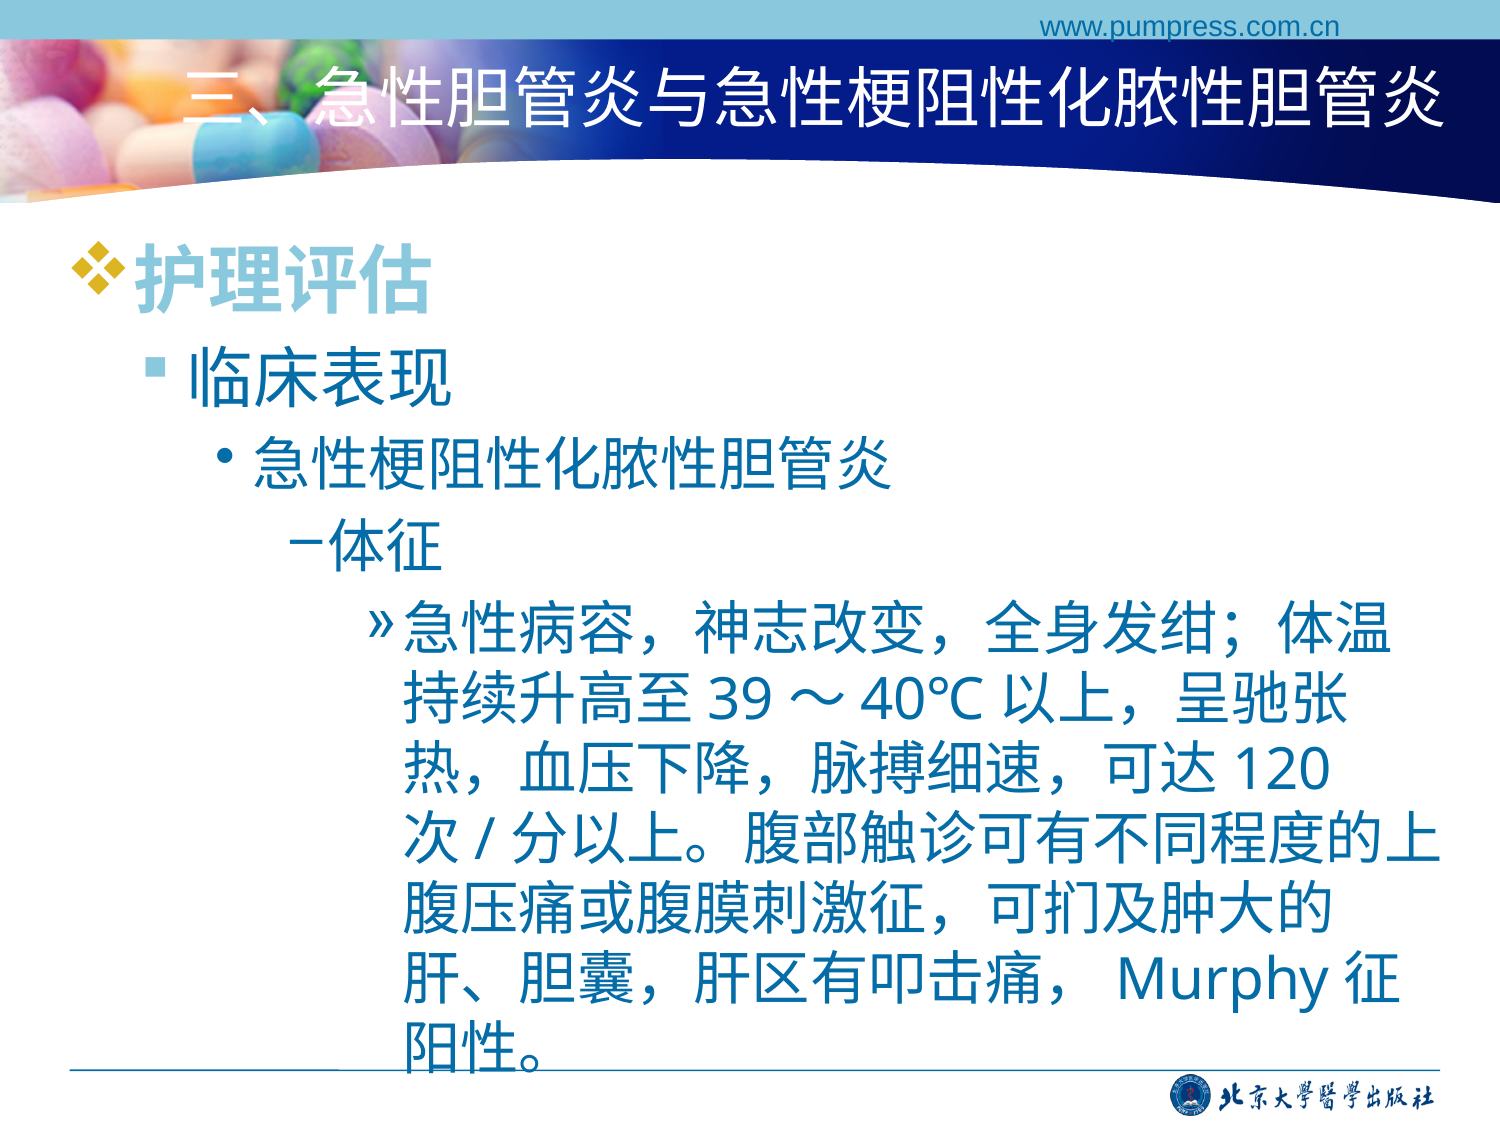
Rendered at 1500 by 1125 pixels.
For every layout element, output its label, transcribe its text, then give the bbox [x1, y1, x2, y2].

title 三、急性胆管炎与急性梗阻性化脓性胆管炎 [137, 49, 1463, 143]
list 护理评估 临床表现 急性梗阻性化脓性胆管炎 体征 急性病容，神志改变，全身发绀；体温持续升高至39～40℃以上，呈驰张热，血压下降，脉搏细速，可达120次/分以上。腹部触诊可有不同程度的上腹压痛或腹膜刺激征，可扪及肿大的肝、胆囊，肝区有叩击痛，Murphy征阳性。 [49, 224, 1463, 1026]
picture [1170, 1074, 1436, 1118]
slide_number www.pumpress.com.cn [1025, 0, 1463, 38]
picture [0, 40, 1500, 203]
